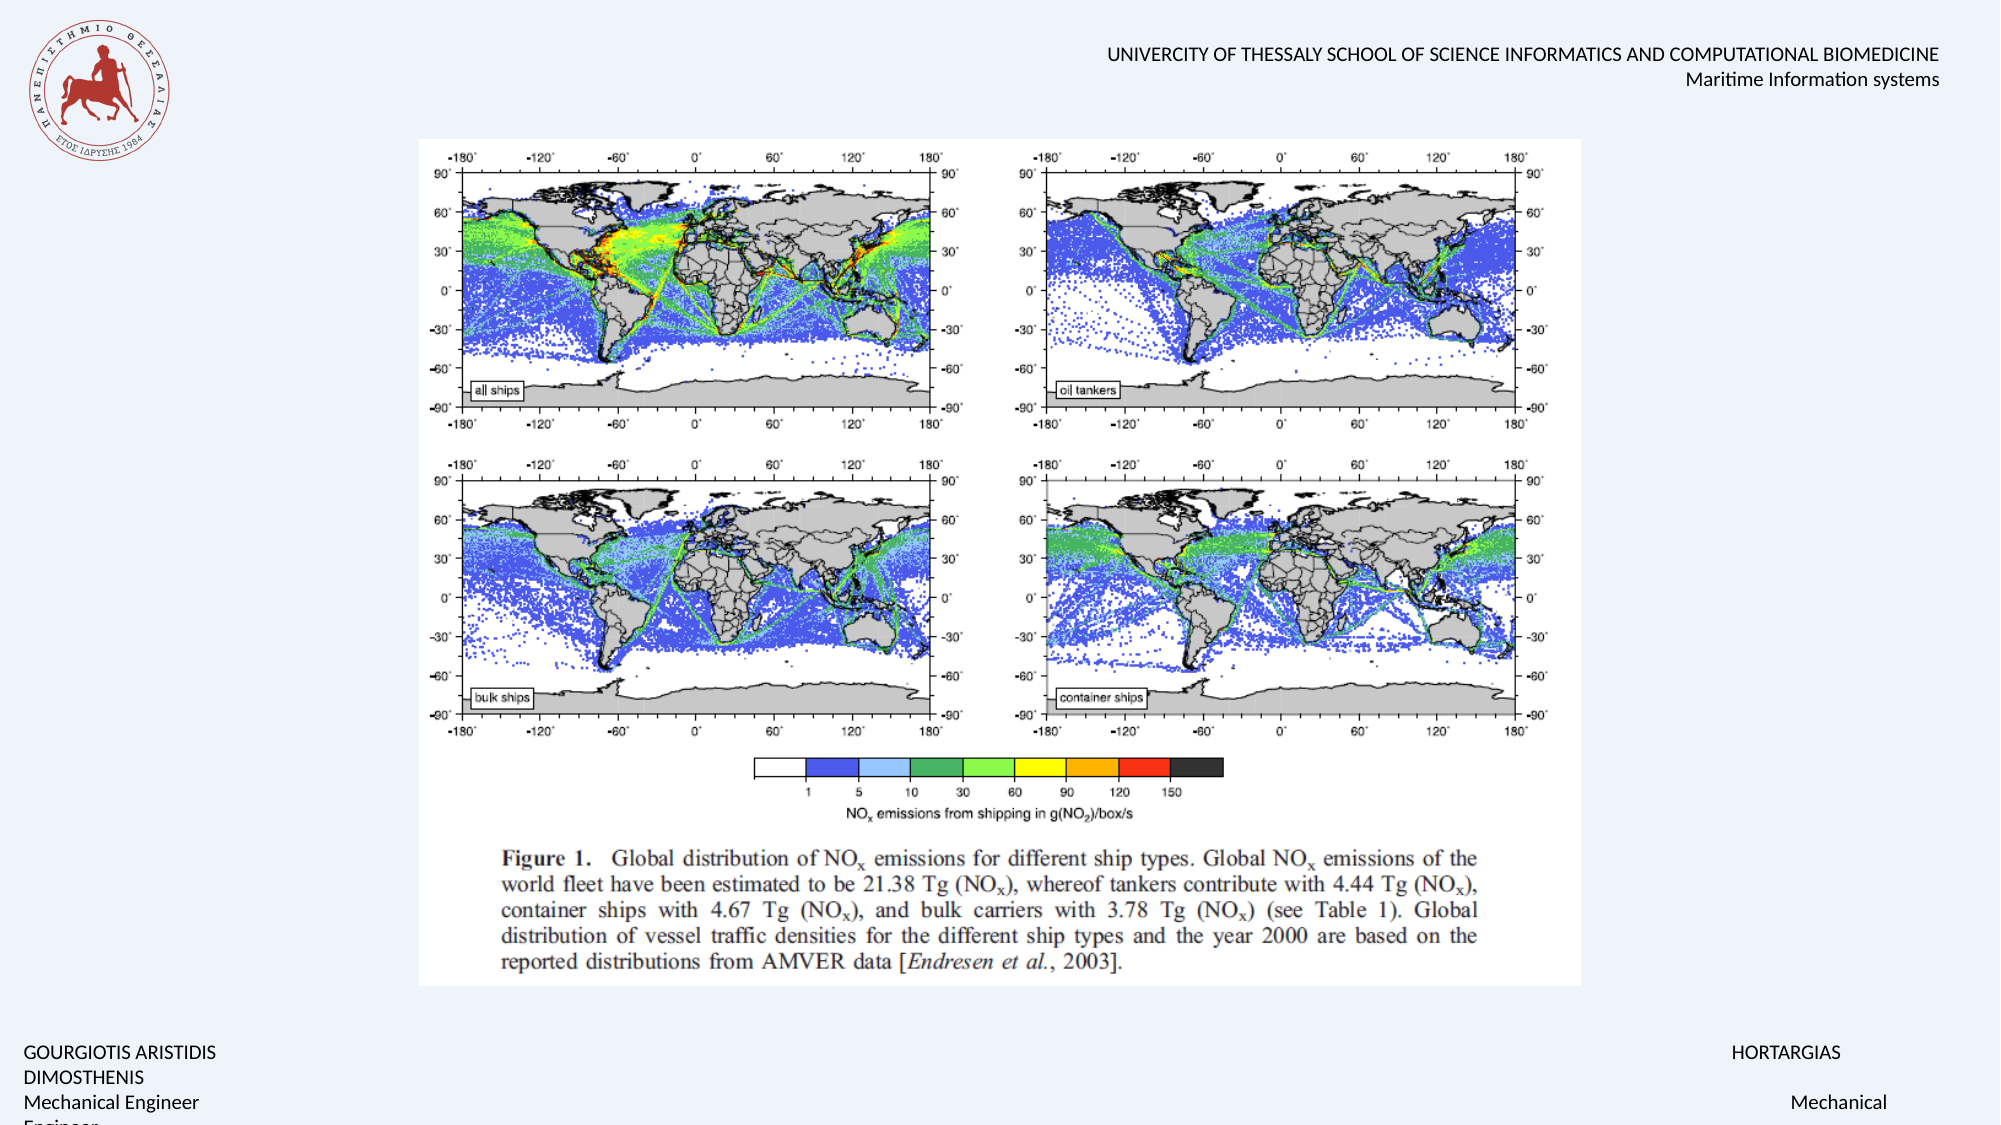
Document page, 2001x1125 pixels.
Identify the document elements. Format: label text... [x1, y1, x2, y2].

picture [27, 20, 172, 162]
picture [419, 139, 1581, 986]
text_box GOURGIOTIS ARISTIDIS HORTARGIAS DIMOSTHENIS Mechanical Engineer Mechanical Engineer [8, 1030, 1984, 1125]
text_box UNIVERCITY OF THESSALY SCHOOL OF SCIENCE INFORMATICS AND COMPUTATIONAL BIOMEDICINE Maritime Information systems [229, 32, 1955, 98]
